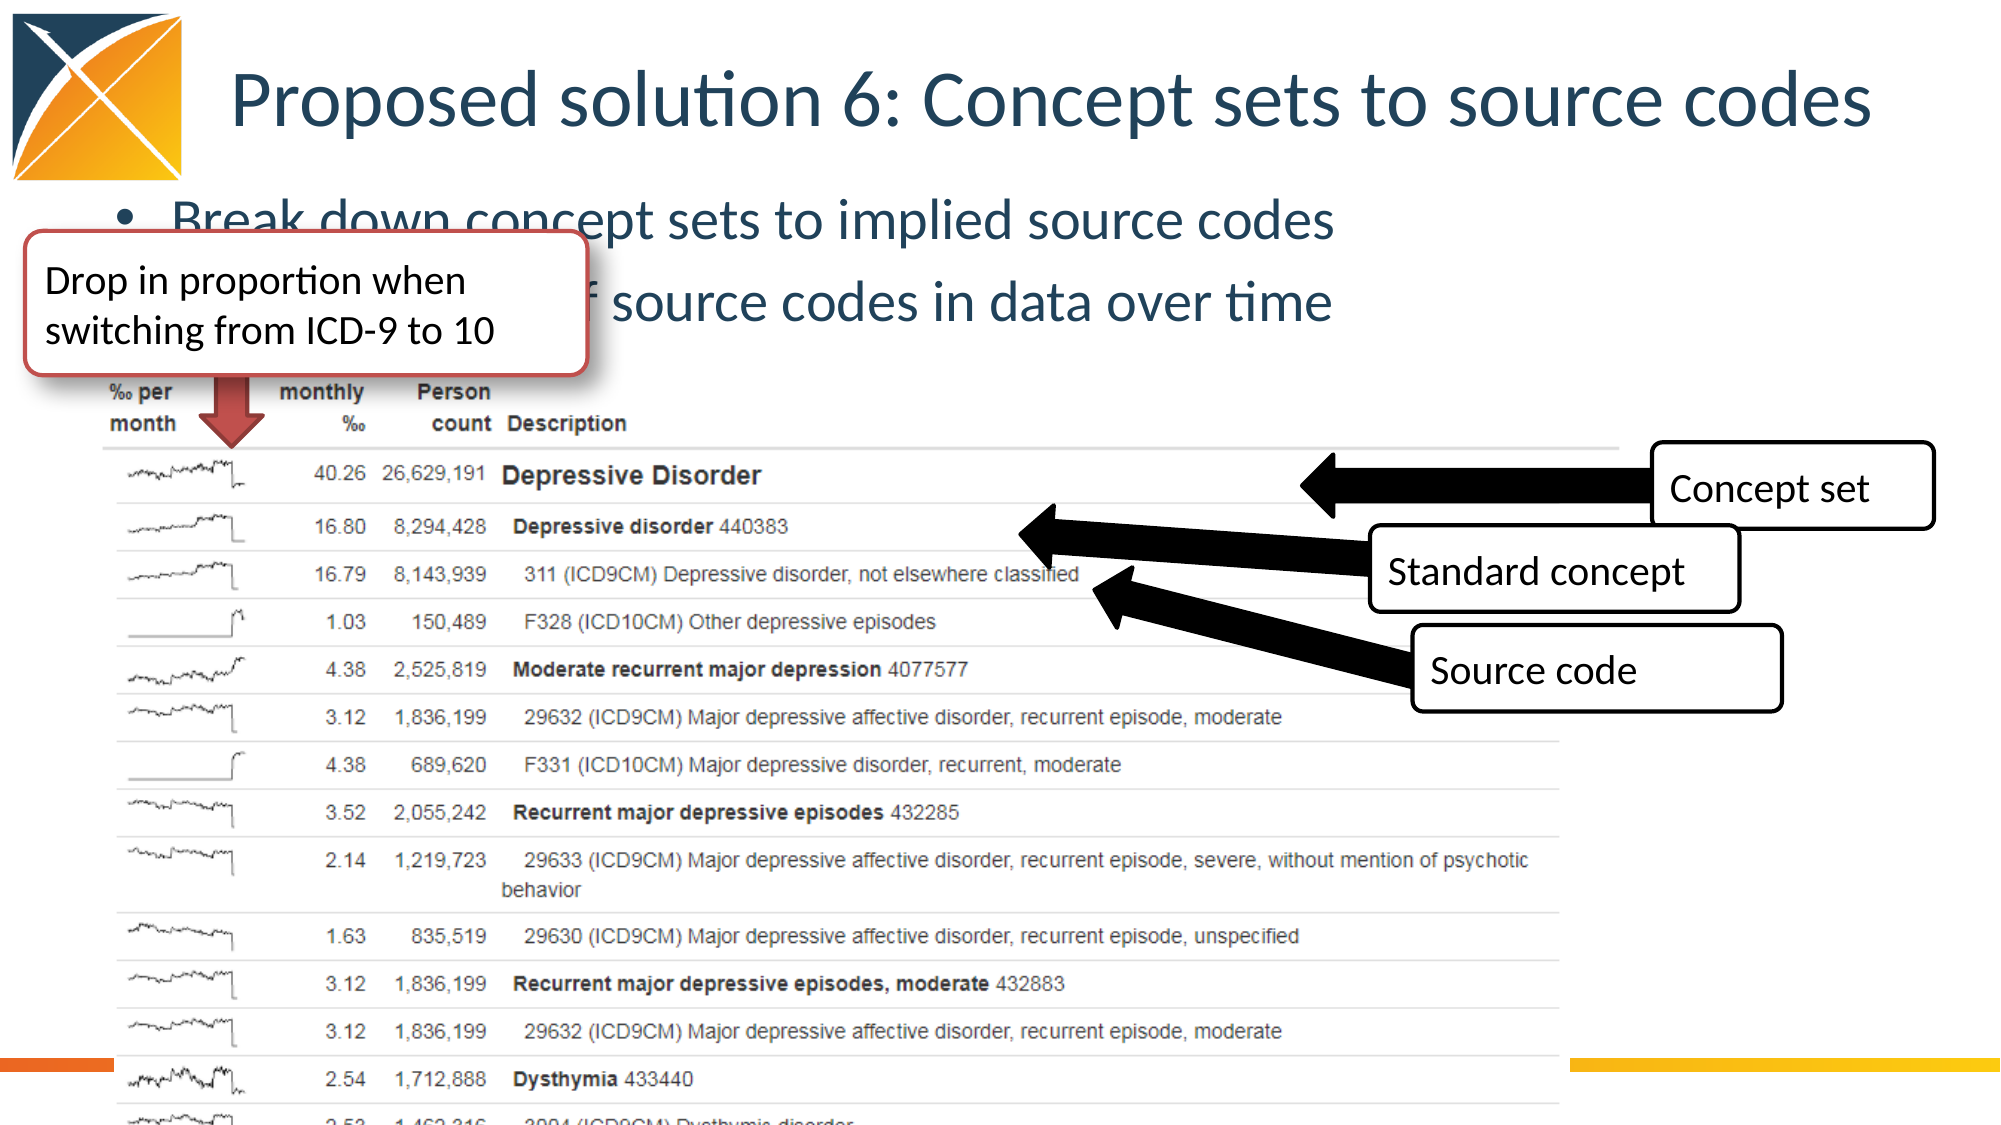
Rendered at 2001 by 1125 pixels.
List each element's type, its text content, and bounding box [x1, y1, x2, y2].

text_box Standard concept [1575, 523, 1742, 614]
text_box [1575, 467, 1649, 504]
list Break down concept sets to implied source codes Plot prevalence of source codes in data over time [99, 173, 1900, 385]
text_box Source code [1575, 622, 1785, 714]
text_box Drop in proportion when switching from ICD-9 to 10 [22, 228, 590, 378]
picture [0, 0, 206, 200]
text_box Concept set [1649, 440, 1937, 531]
title Proposed solution 6: Concept sets to source codes [205, 24, 1900, 163]
picture [92, 335, 1657, 1125]
